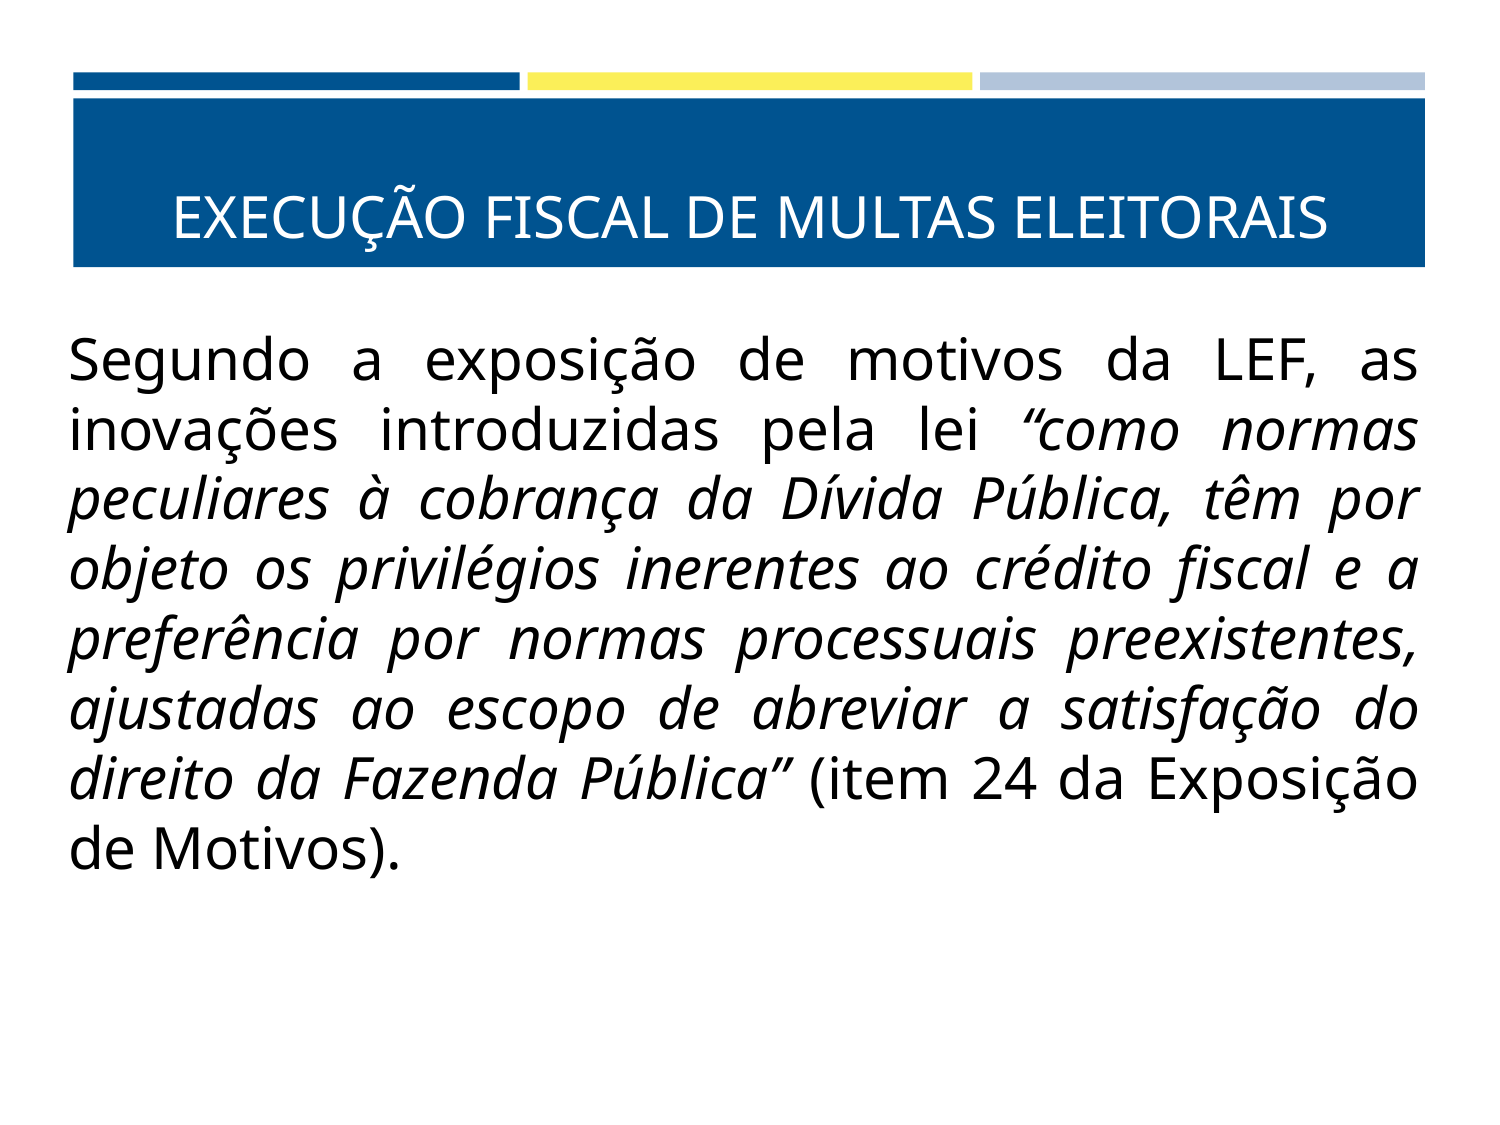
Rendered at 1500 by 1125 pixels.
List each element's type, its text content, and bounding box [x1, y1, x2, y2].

list Segundo a exposição de motivos da LEF, as inovações introduzidas pela lei “como normas peculiares à cobrança da Dívida Pública, têm por objeto os privilégios inerentes ao crédito fiscal e a preferência por normas processuais preexistentes, ajustadas ao escopo de abreviar a satisfação do direito da Fazenda Pública” (item 24 da Exposição de Motivos). [53, 314, 1436, 1094]
title EXECUÇÃO FISCAL DE MULTAS ELEITORAIS [95, 112, 1406, 259]
